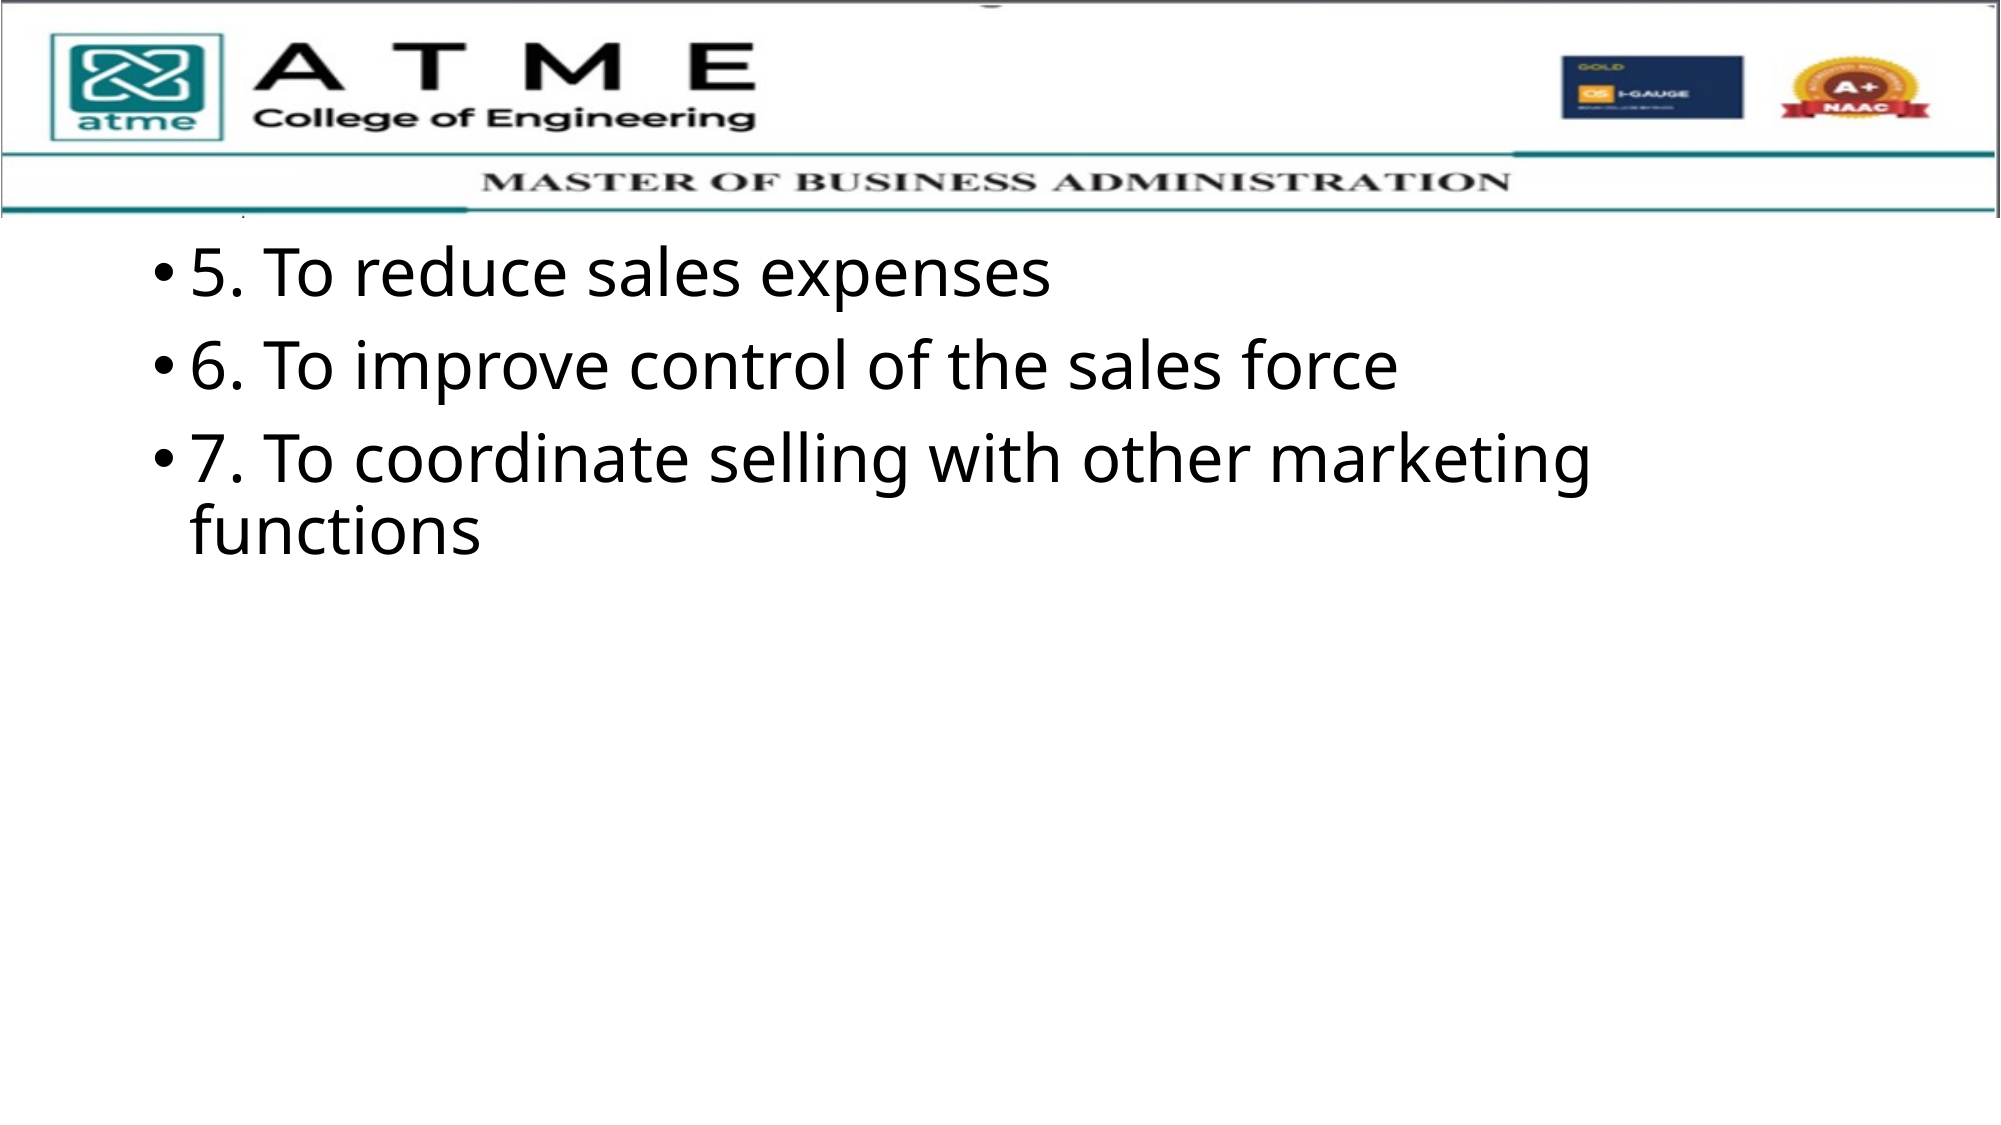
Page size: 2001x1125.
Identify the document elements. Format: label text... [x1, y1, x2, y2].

list 5. To reduce sales expenses 6. To improve control of the sales force 7. To coordinate selling with other marketing functions [137, 231, 1863, 1014]
picture [1, 0, 2000, 218]
